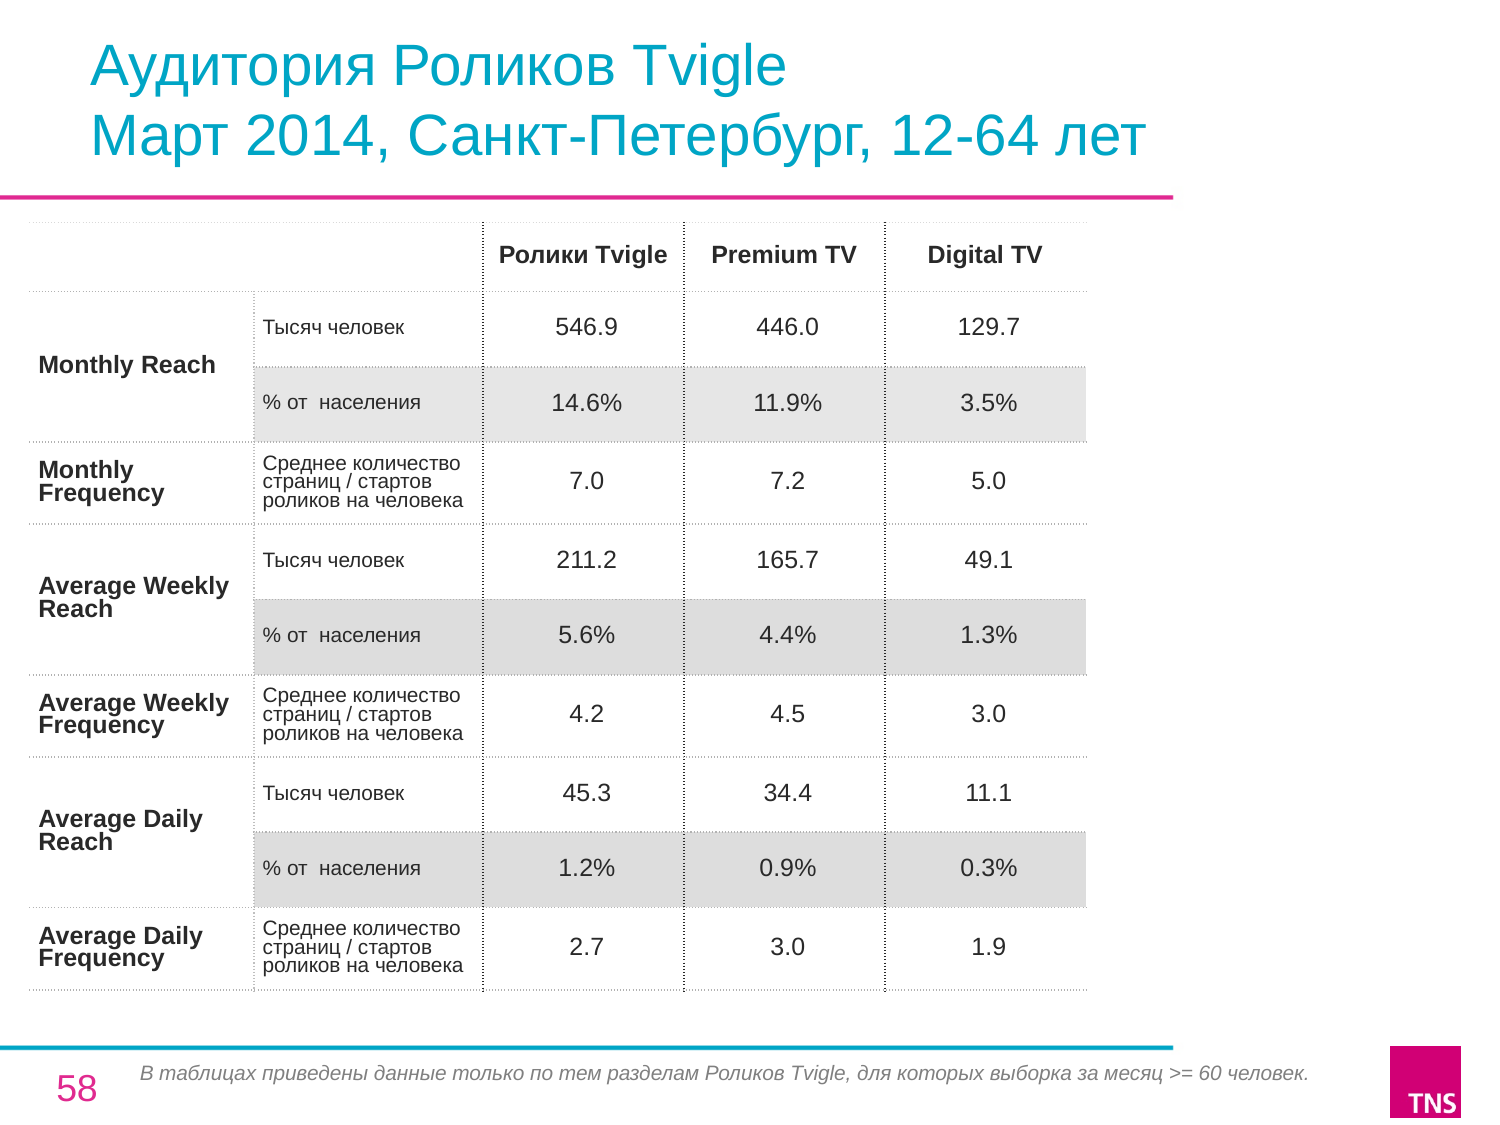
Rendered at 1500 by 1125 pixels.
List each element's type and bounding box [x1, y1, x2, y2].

table_header [29, 223, 1086, 291]
picture [0, 0, 1500, 1125]
title [74, 8, 1476, 187]
table_cell [29, 291, 1086, 990]
slide_number [40, 1055, 392, 1125]
text_box [124, 1052, 1463, 1092]
